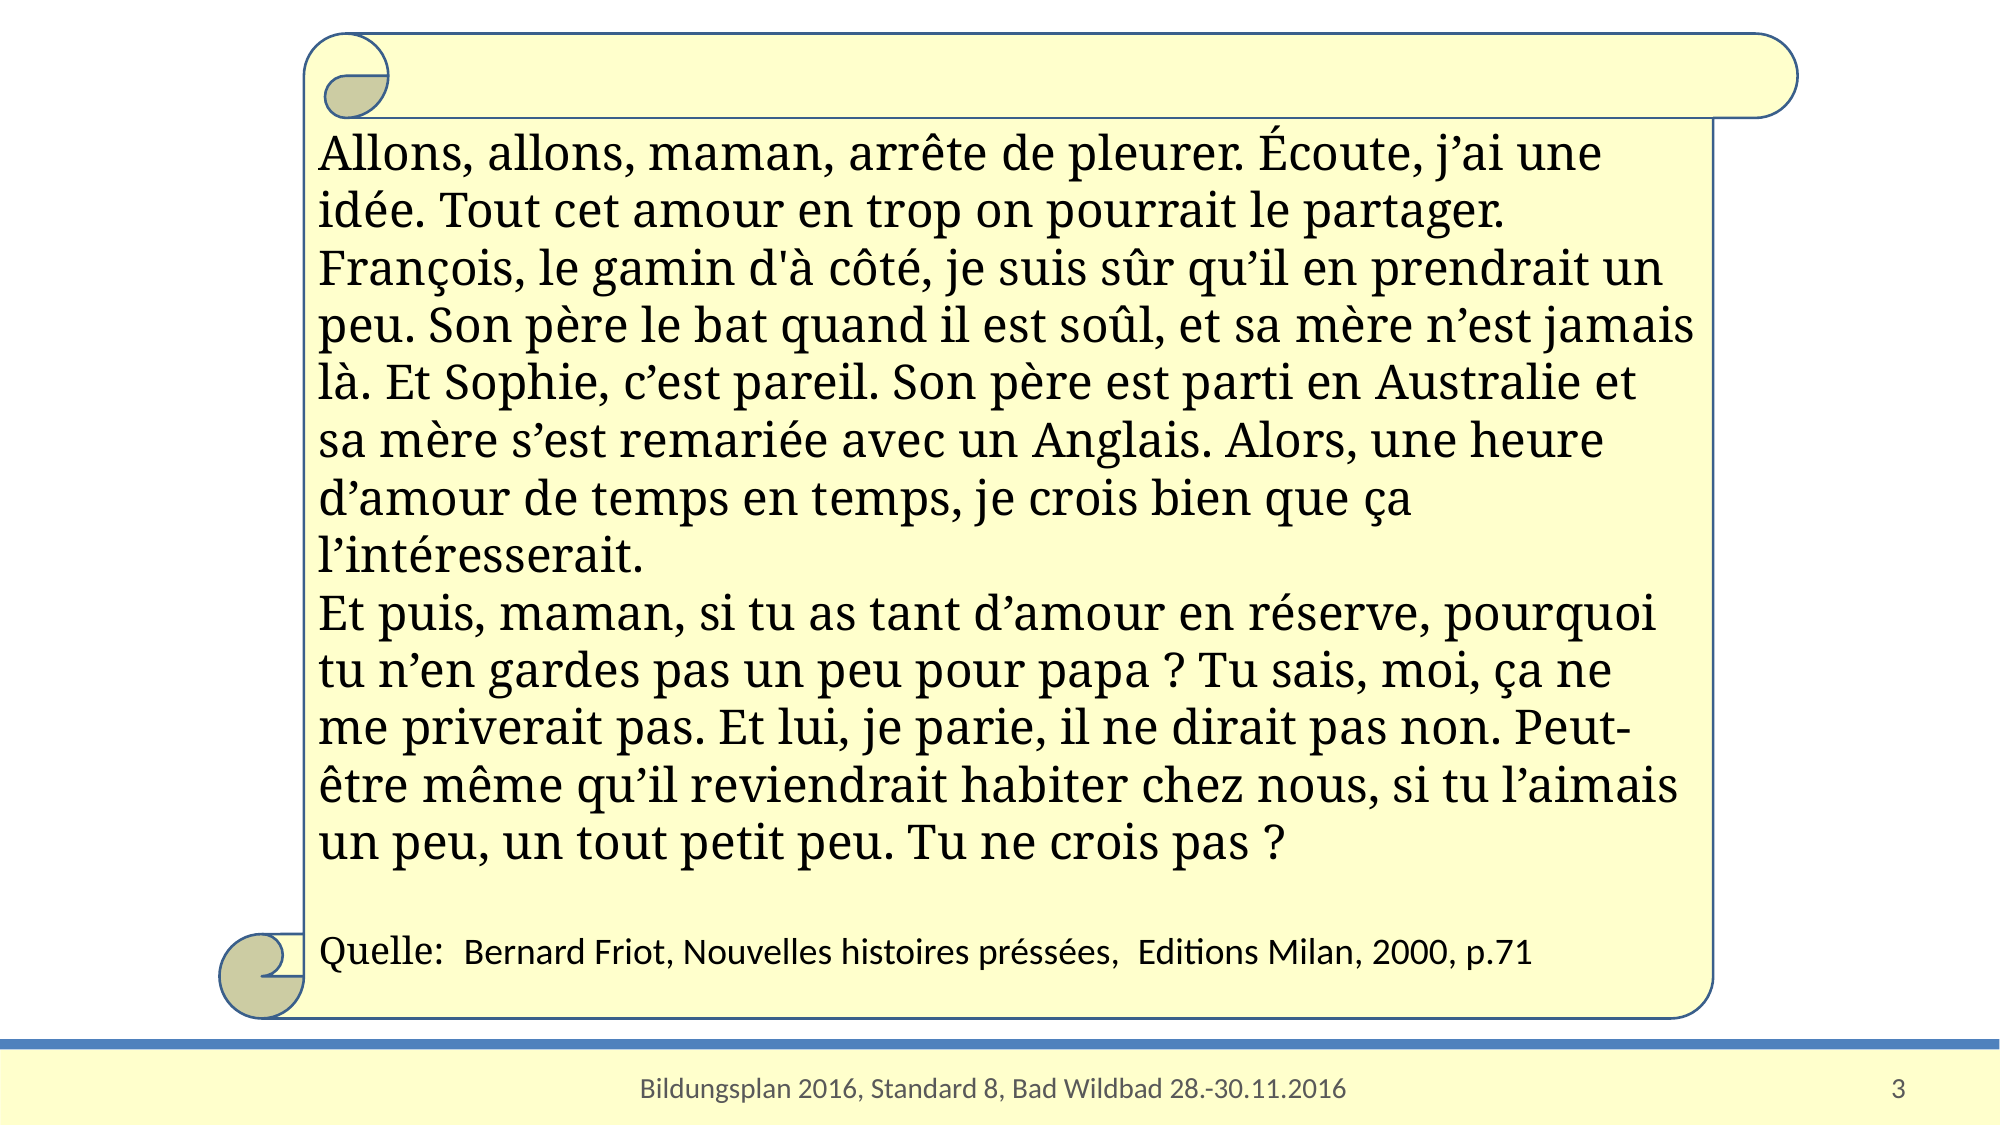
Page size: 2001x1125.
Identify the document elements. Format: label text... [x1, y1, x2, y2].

text_box Allons, allons, maman, arrête de pleurer. Écoute, j’ai une idée. Tout cet amour en trop on pourrait le partager. François, le gamin d'à côté, je suis sûr qu’il en prendrait un peu. Son père le bat quand il est soûl, et sa mère n’est jamais là. Et Sophie, c’est pareil. Son père est parti en Australie et sa mère s’est remariée avec un Anglais. Alors, une heure d’amour de temps en temps, je crois bien que ça l’intéresserait. Et puis, maman, si tu as tant d’amour en réserve, pourquoi tu n’en gardes pas un peu pour papa ? Tu sais, moi, ça ne me priverait pas. Et lui, je parie, il ne dirait pas non. Peut-être même qu’il reviendrait habiter chez nous, si tu l’aimais un peu, un tout petit peu. Tu ne crois pas ? Quelle: Bernard Friot, Nouvelles histoires préssées, Editions Milan, 2000, p.71 [218, 32, 1799, 1020]
